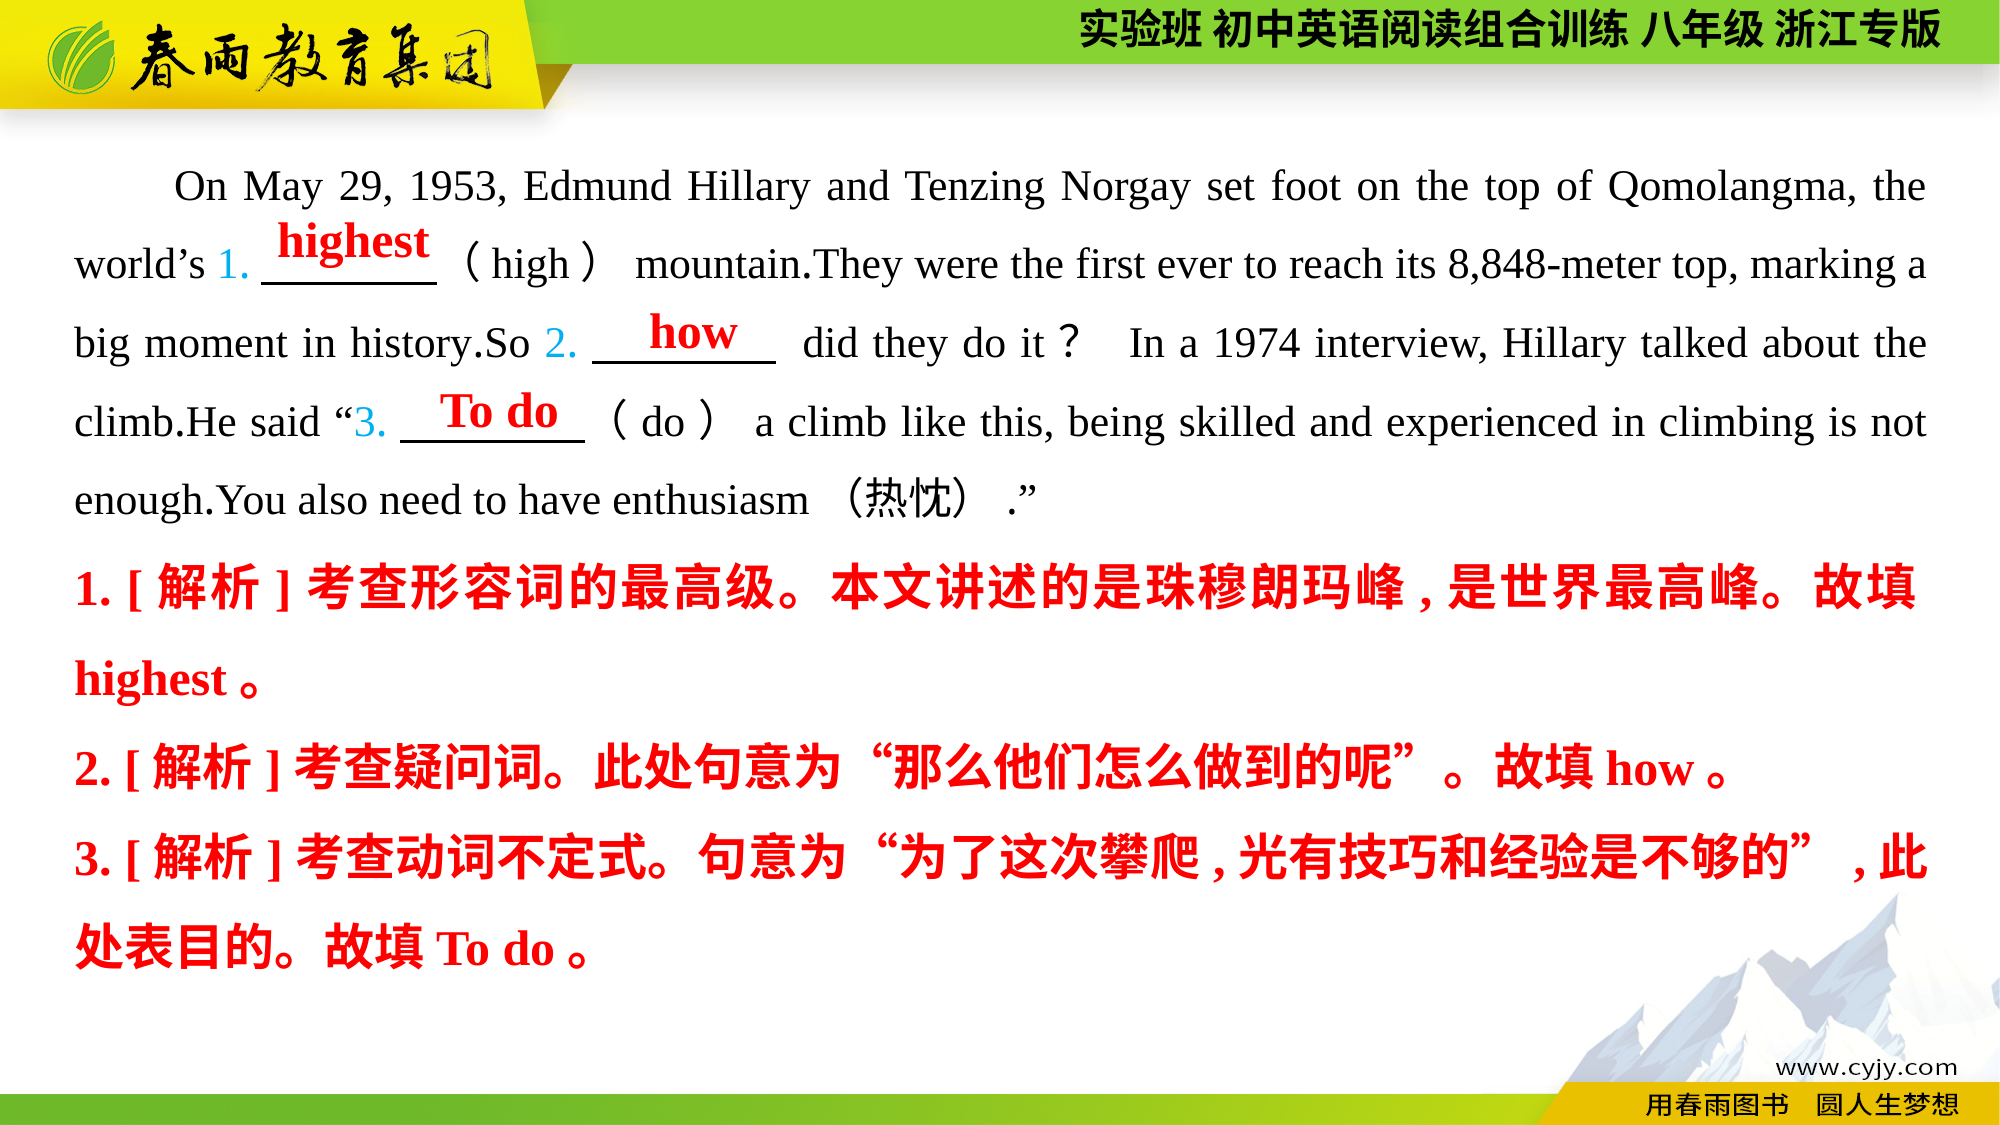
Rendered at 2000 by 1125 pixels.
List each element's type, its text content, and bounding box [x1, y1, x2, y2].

text_box how [634, 290, 753, 366]
text_box highest [262, 200, 446, 276]
list On May 29, 1953, Edmund Hillary and Tenzing Norgay set foot on the top of Qomolangma, the world’s 1. （high）mountain.They were the first ever to reach its 8,848-meter top, marking a big moment in history.So 2. did they do it？ In a 1974 interview, Hillary talked about the climb.He said “3. （do）a climb like this, being skilled and experienced in climbing is not enough.You also need to have enthusiasm（热忱）.” [59, 122, 1944, 517]
text_box 1. [解析]考查形容词的最高级。本文讲述的是珠穆朗玛峰,是世界最高峰。故填highest。 2. [解析]考查疑问词。此处句意为“那么他们怎么做到的呢”。故填how。 3. [解析]考查动词不定式。句意为“为了这次攀爬,光有技巧和经验是不够的”,此处表目的。故填To do。 [59, 517, 1944, 983]
text_box To do [424, 369, 574, 445]
picture [0, 0, 2000, 1125]
